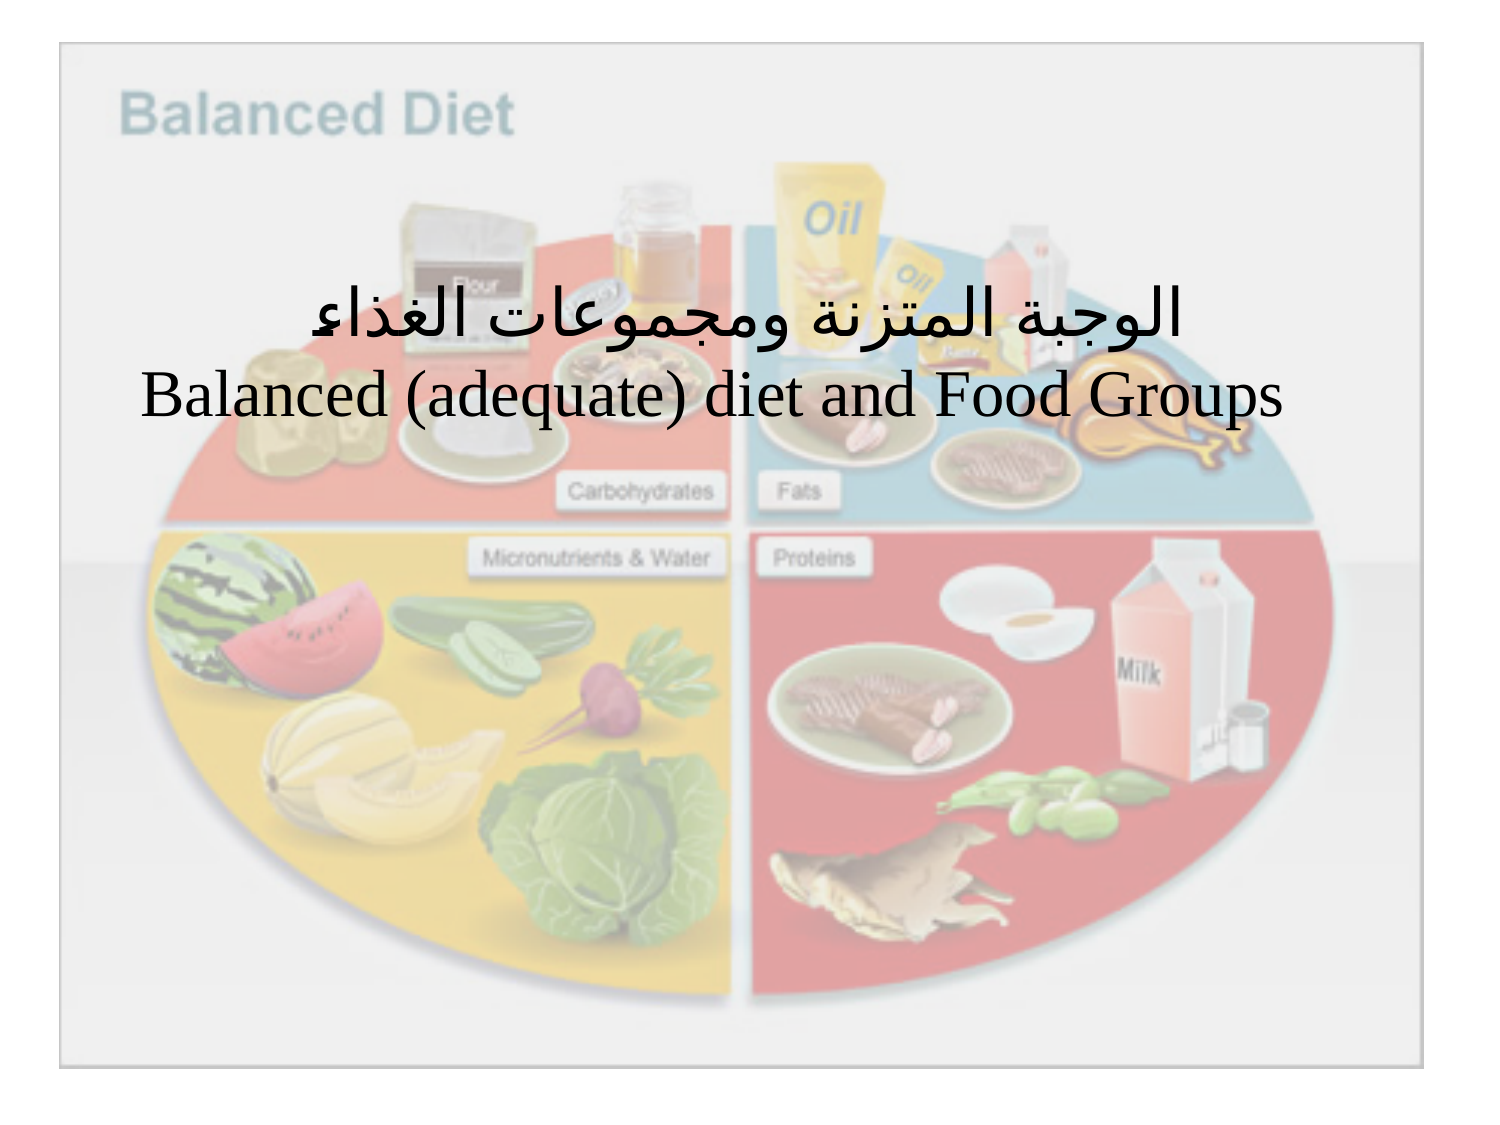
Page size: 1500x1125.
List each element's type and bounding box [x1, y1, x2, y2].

picture [58, 42, 1424, 1070]
